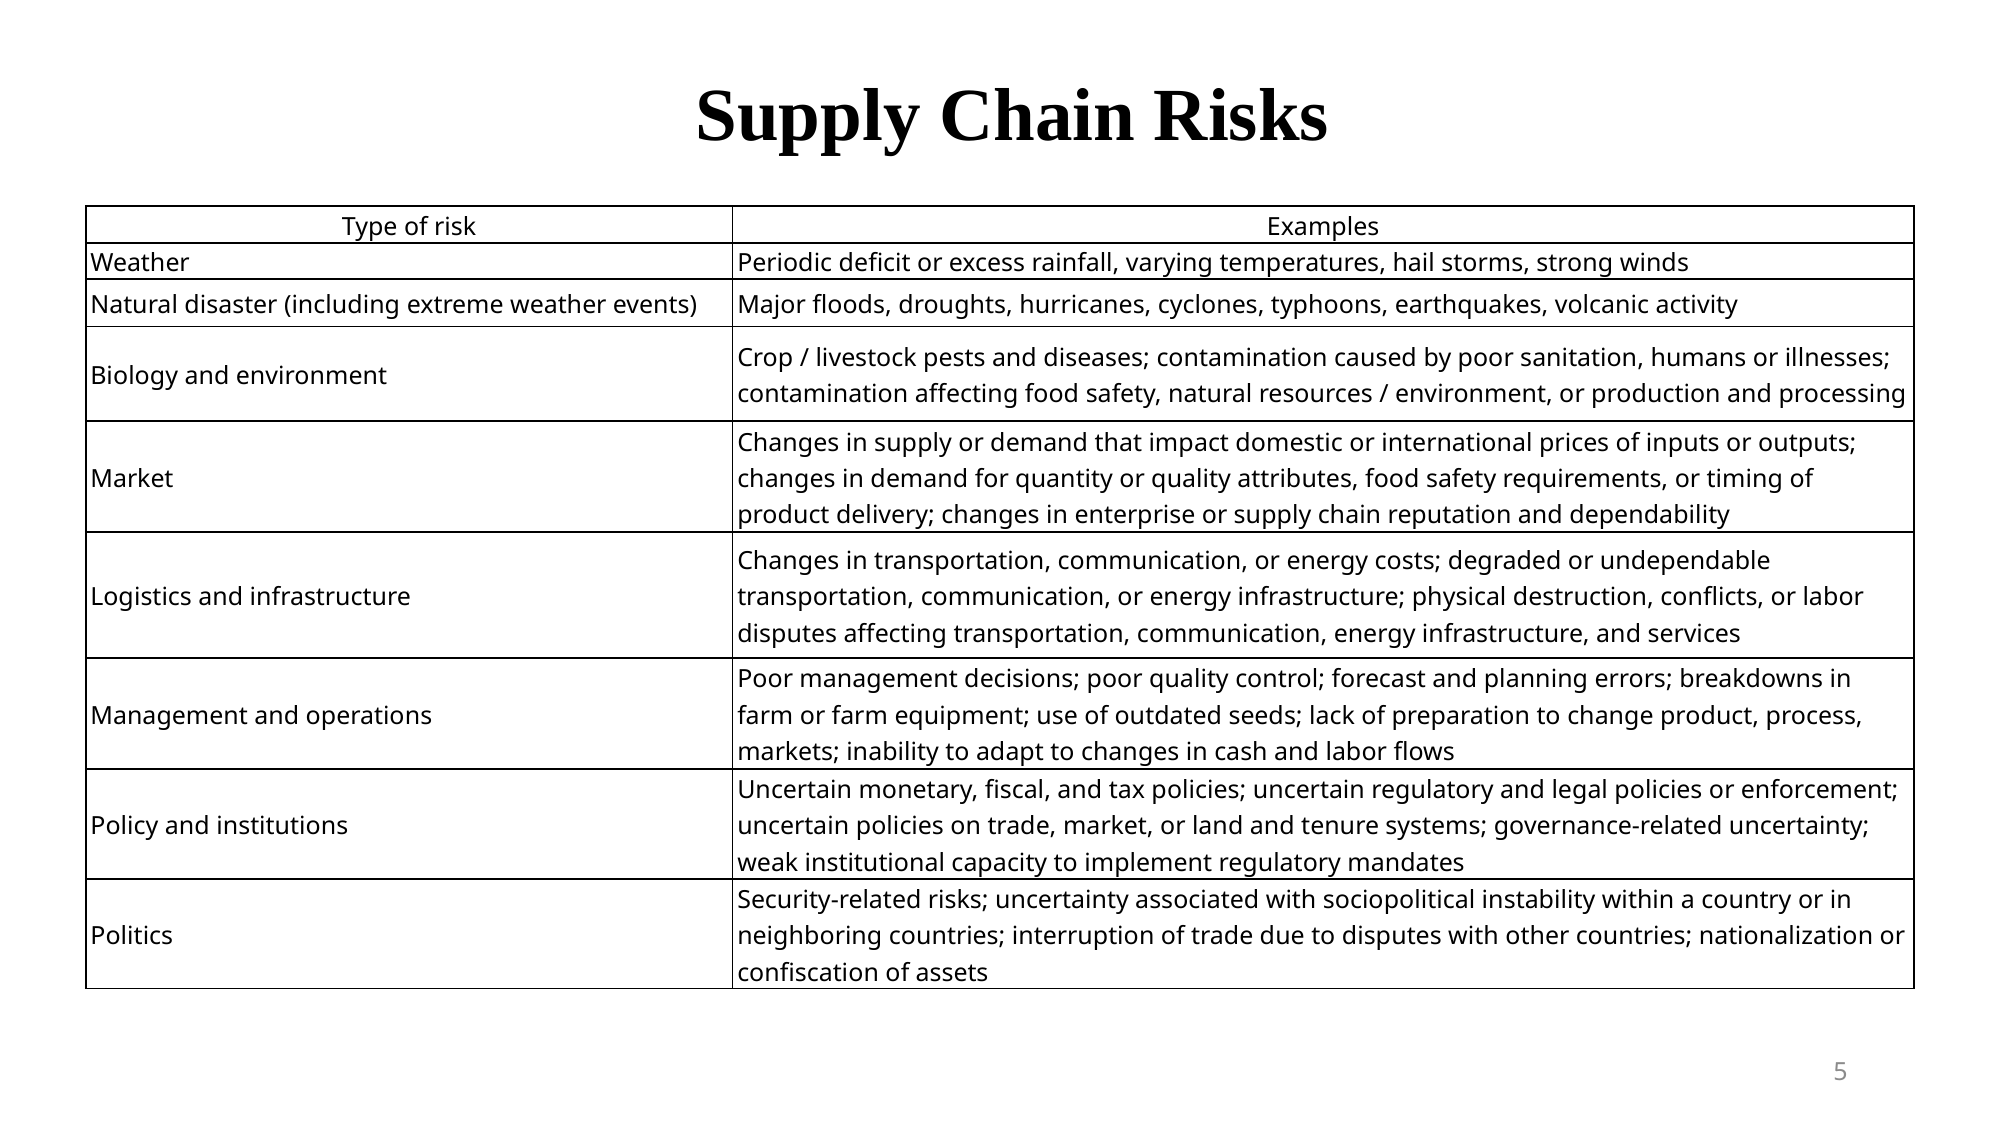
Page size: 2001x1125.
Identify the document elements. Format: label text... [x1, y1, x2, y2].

table_cell Crop / livestock pests and diseases; contamination caused by poor sanitation, humans or illnesses; contamination affecting food safety, natural resources / environment, or production and processing [733, 327, 1913, 420]
table_cell Security-related risks; uncertainty associated with sociopolitical instability within a country or in neighboring countries; interruption of trade due to disputes with other countries; nationalization or confiscation of assets [733, 880, 1913, 988]
table_cell Natural disaster (including extreme weather events) [87, 280, 732, 326]
table_cell Poor management decisions; poor quality control; forecast and planning errors; breakdowns in farm or farm equipment; use of outdated seeds; lack of preparation to change product, process, markets; inability to adapt to changes in cash and labor flows [733, 659, 1913, 768]
table_header Examples [733, 207, 1913, 242]
table_cell Changes in transportation, communication, or energy costs; degraded or undependable transportation, communication, or energy infrastructure; physical destruction, conflicts, or labor disputes affecting transportation, communication, energy infrastructure, and services [733, 533, 1913, 657]
table_cell Policy and institutions [87, 770, 732, 878]
table_cell Politics [87, 880, 732, 988]
table_cell Periodic deficit or excess rainfall, varying temperatures, hail storms, strong winds [733, 244, 1913, 278]
table_cell Uncertain monetary, fiscal, and tax policies; uncertain regulatory and legal policies or enforcement; uncertain policies on trade, market, or land and tenure systems; governance-related uncertainty; weak institutional capacity to implement regulatory mandates [733, 770, 1913, 878]
table_cell Major floods, droughts, hurricanes, cyclones, typhoons, earthquakes, volcanic activity [733, 280, 1913, 326]
slide_number 5 [1412, 1042, 1863, 1103]
table_header Type of risk [87, 207, 732, 242]
table_cell Changes in supply or demand that impact domestic or international prices of inputs or outputs; changes in demand for quantity or quality attributes, food safety requirements, or timing of product delivery; changes in enterprise or supply chain reputation and dependability [733, 422, 1913, 531]
table_cell Biology and environment [87, 327, 732, 420]
table_cell Weather [87, 244, 732, 278]
table_cell Market [87, 422, 732, 531]
table_cell Management and operations [87, 659, 732, 768]
table_cell Logistics and infrastructure [87, 533, 732, 657]
title Supply Chain Risks [112, 66, 1913, 167]
